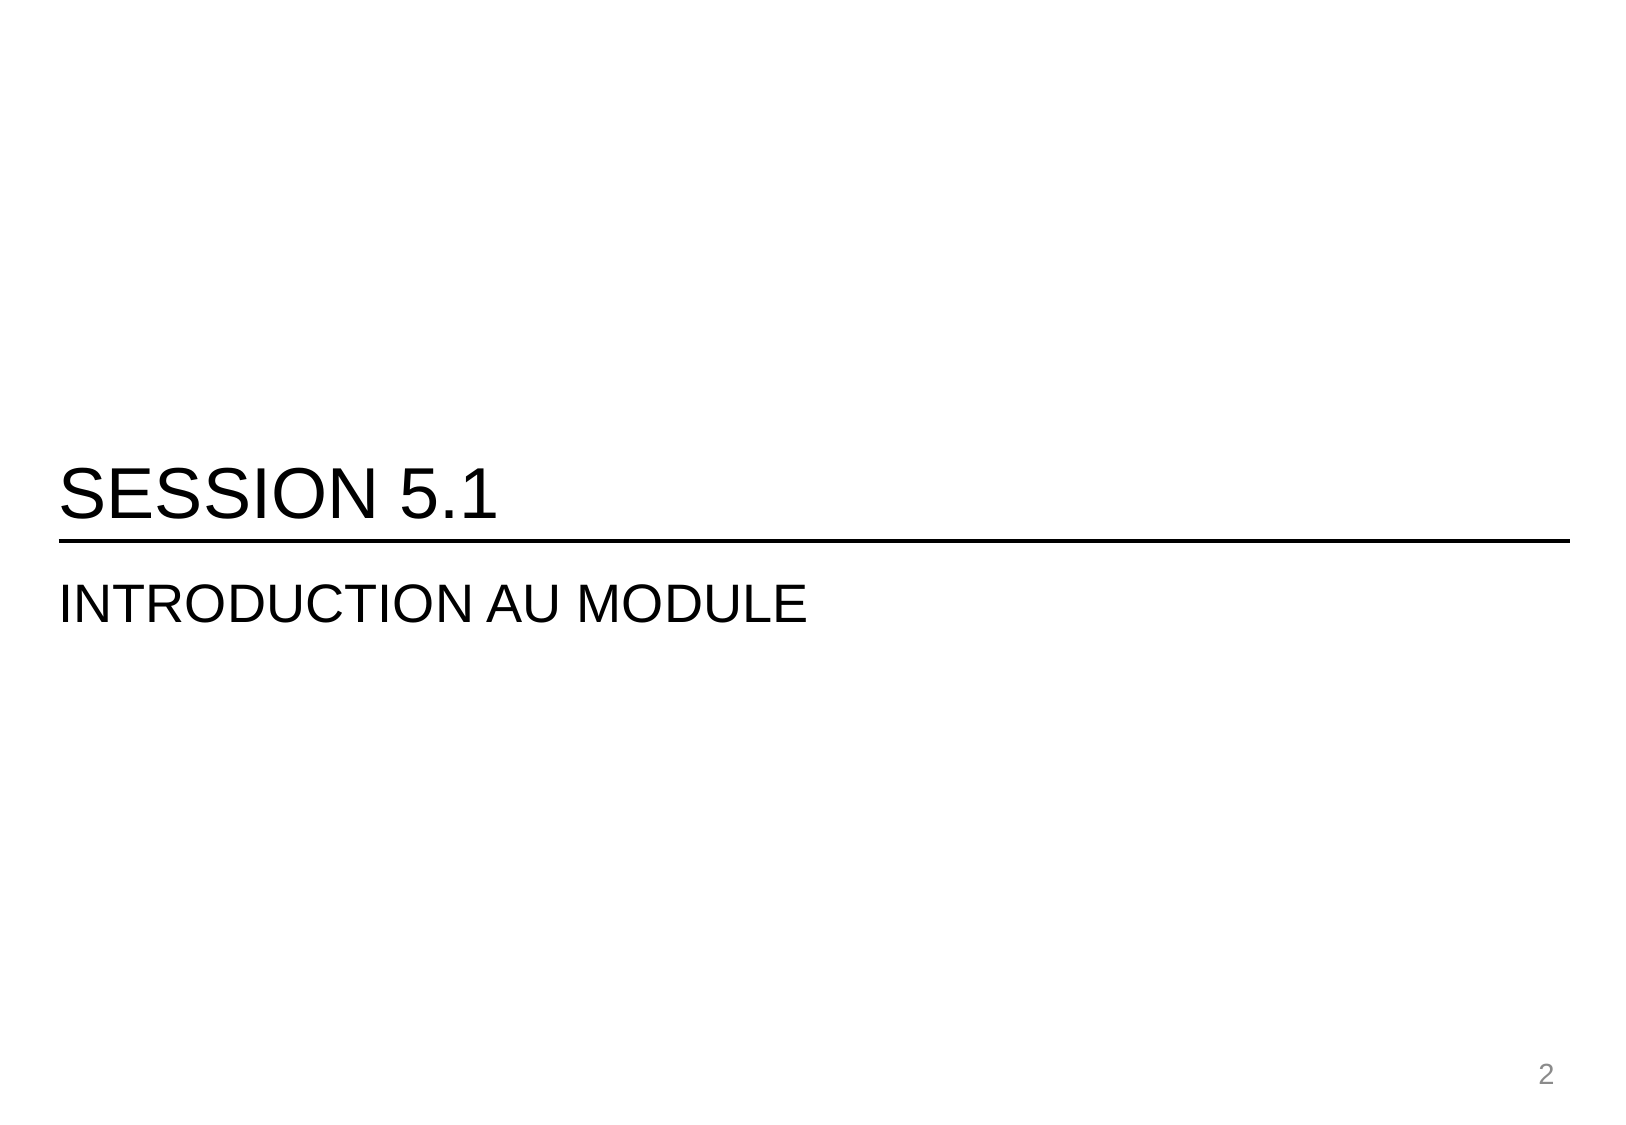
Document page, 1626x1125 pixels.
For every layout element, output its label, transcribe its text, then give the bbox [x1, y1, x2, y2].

title Session 5.1 [58, 320, 1570, 542]
slide_number 2 [1147, 1042, 1570, 1103]
list Introduction au module [58, 568, 1570, 713]
